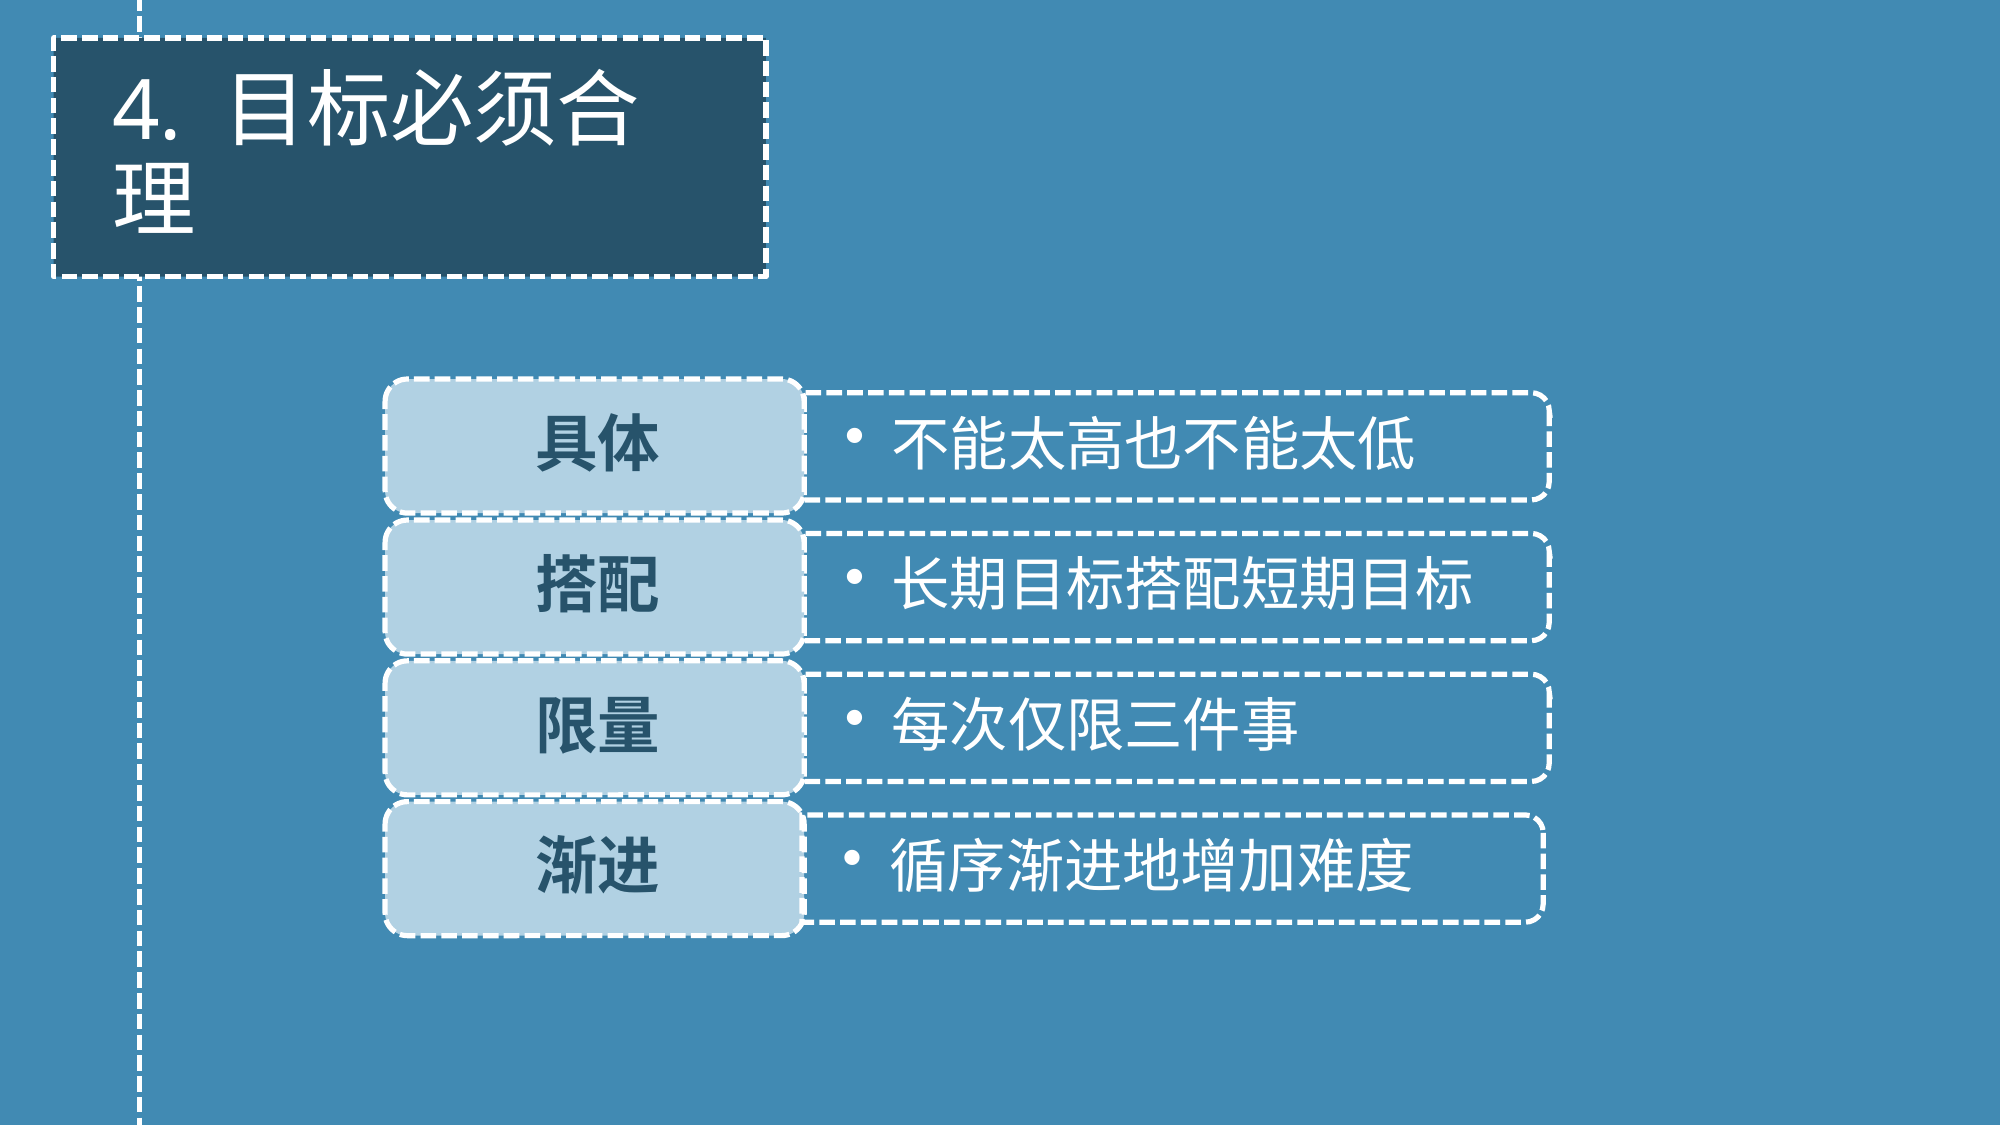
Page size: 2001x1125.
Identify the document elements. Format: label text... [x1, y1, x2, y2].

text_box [801, 814, 1544, 923]
text_box 4. 目标必须合理 [53, 37, 766, 277]
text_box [385, 379, 1550, 936]
